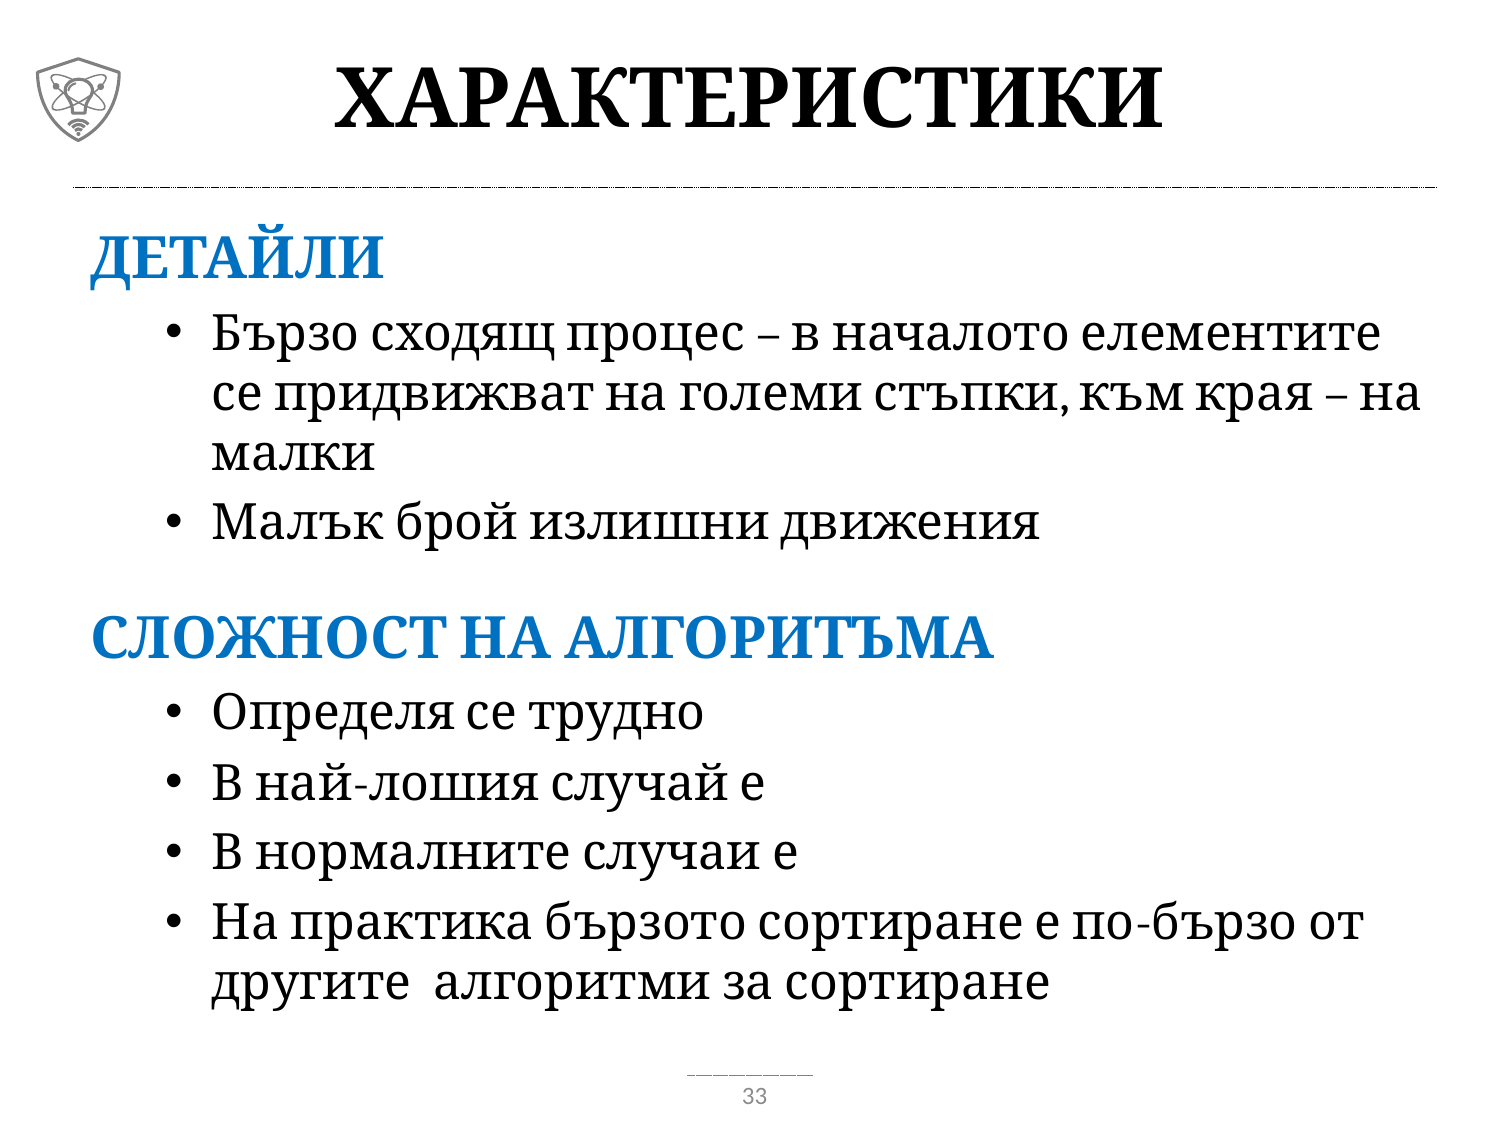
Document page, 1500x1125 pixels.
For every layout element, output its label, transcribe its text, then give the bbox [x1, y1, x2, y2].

slide_number 33 [579, 1065, 930, 1125]
title Характеристики [0, 0, 1500, 188]
